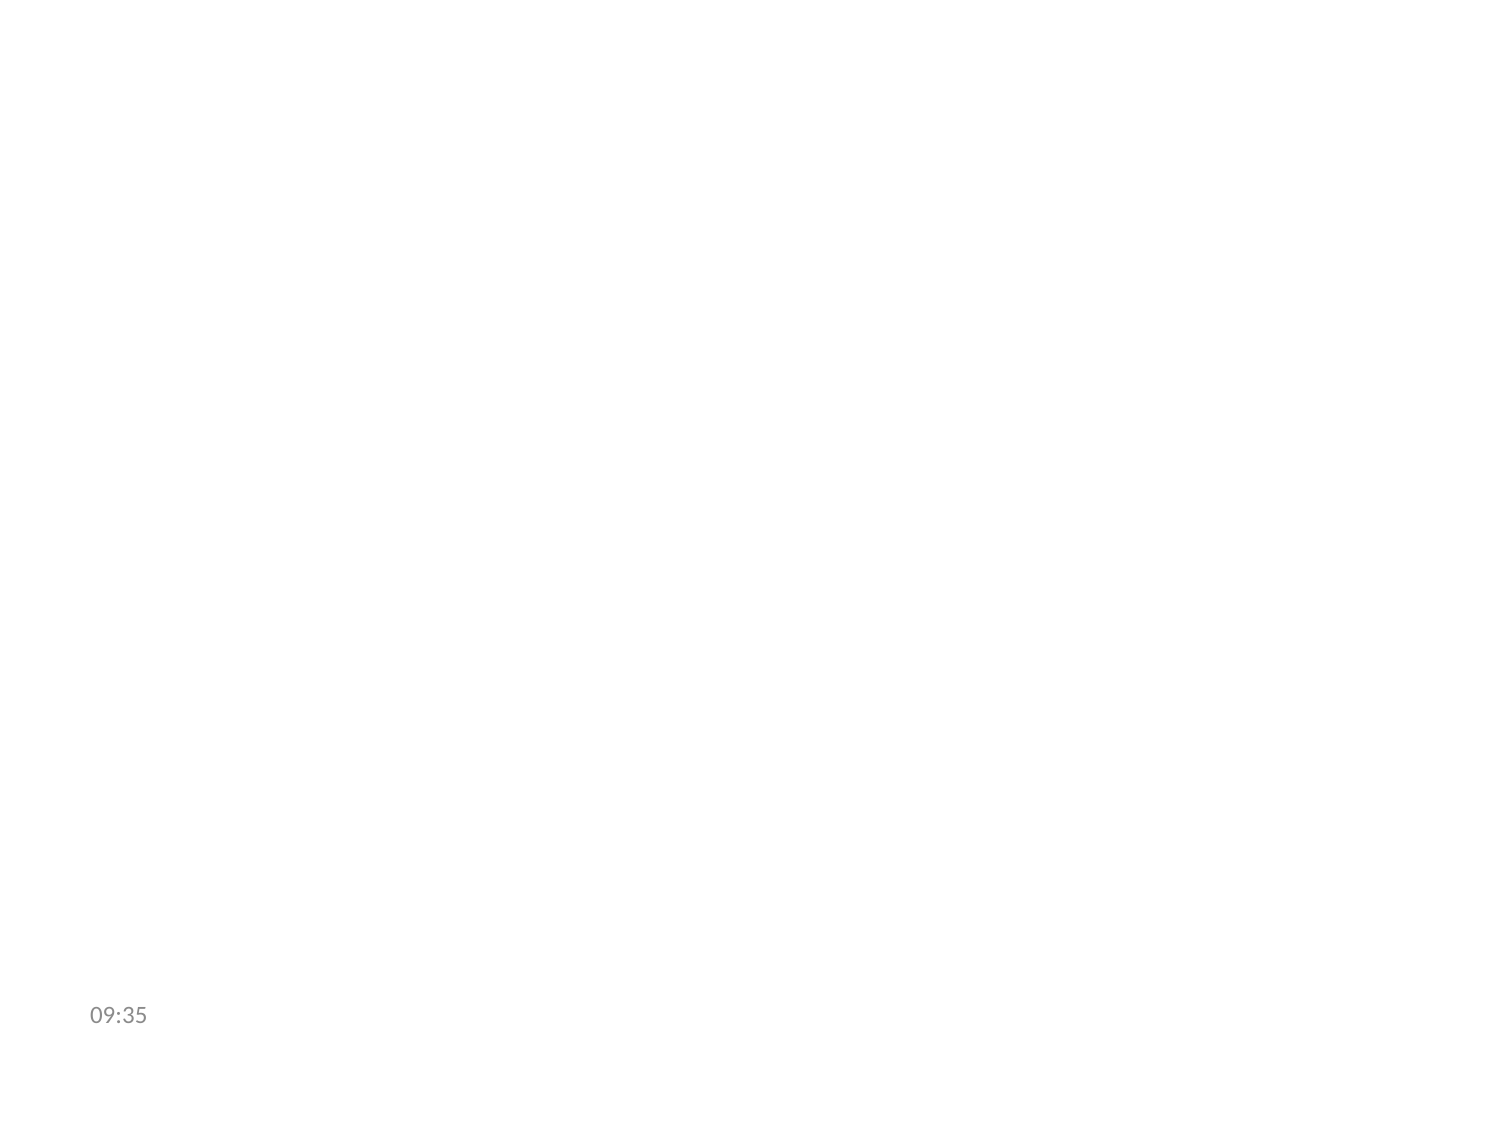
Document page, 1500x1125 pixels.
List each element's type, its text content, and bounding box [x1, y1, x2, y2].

text_box 15:35 [75, 983, 425, 1044]
